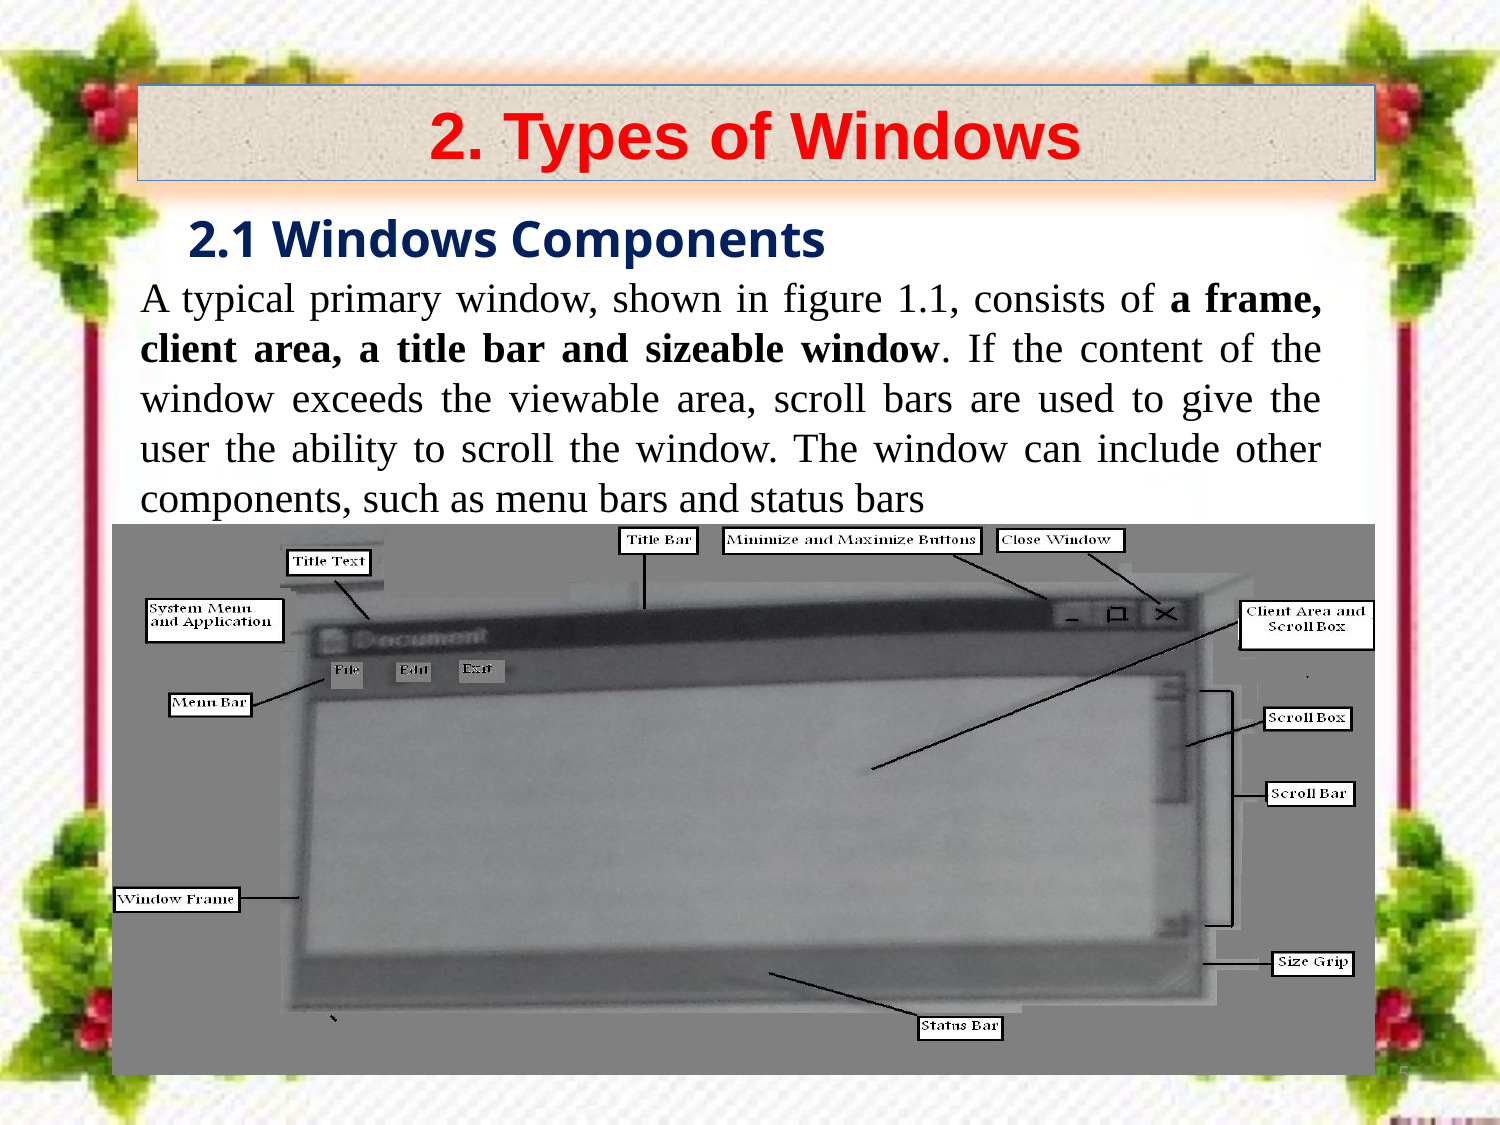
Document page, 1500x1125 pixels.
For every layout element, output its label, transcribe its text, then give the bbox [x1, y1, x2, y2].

text_box 2. Types of Windows [137, 84, 1376, 181]
text_box A typical primary window, shown in figure 1.1, consists of a frame, client area, a title bar and sizeable window. If the content of the window exceeds the viewable area, scroll bars are used to give the user the ability to scroll the window. The window can include other components, such as menu bars and status bars [124, 263, 1338, 523]
slide_number 5 [1074, 1042, 1425, 1103]
picture [0, 0, 1500, 1125]
text_box 2.1 Windows Components [173, 199, 842, 263]
